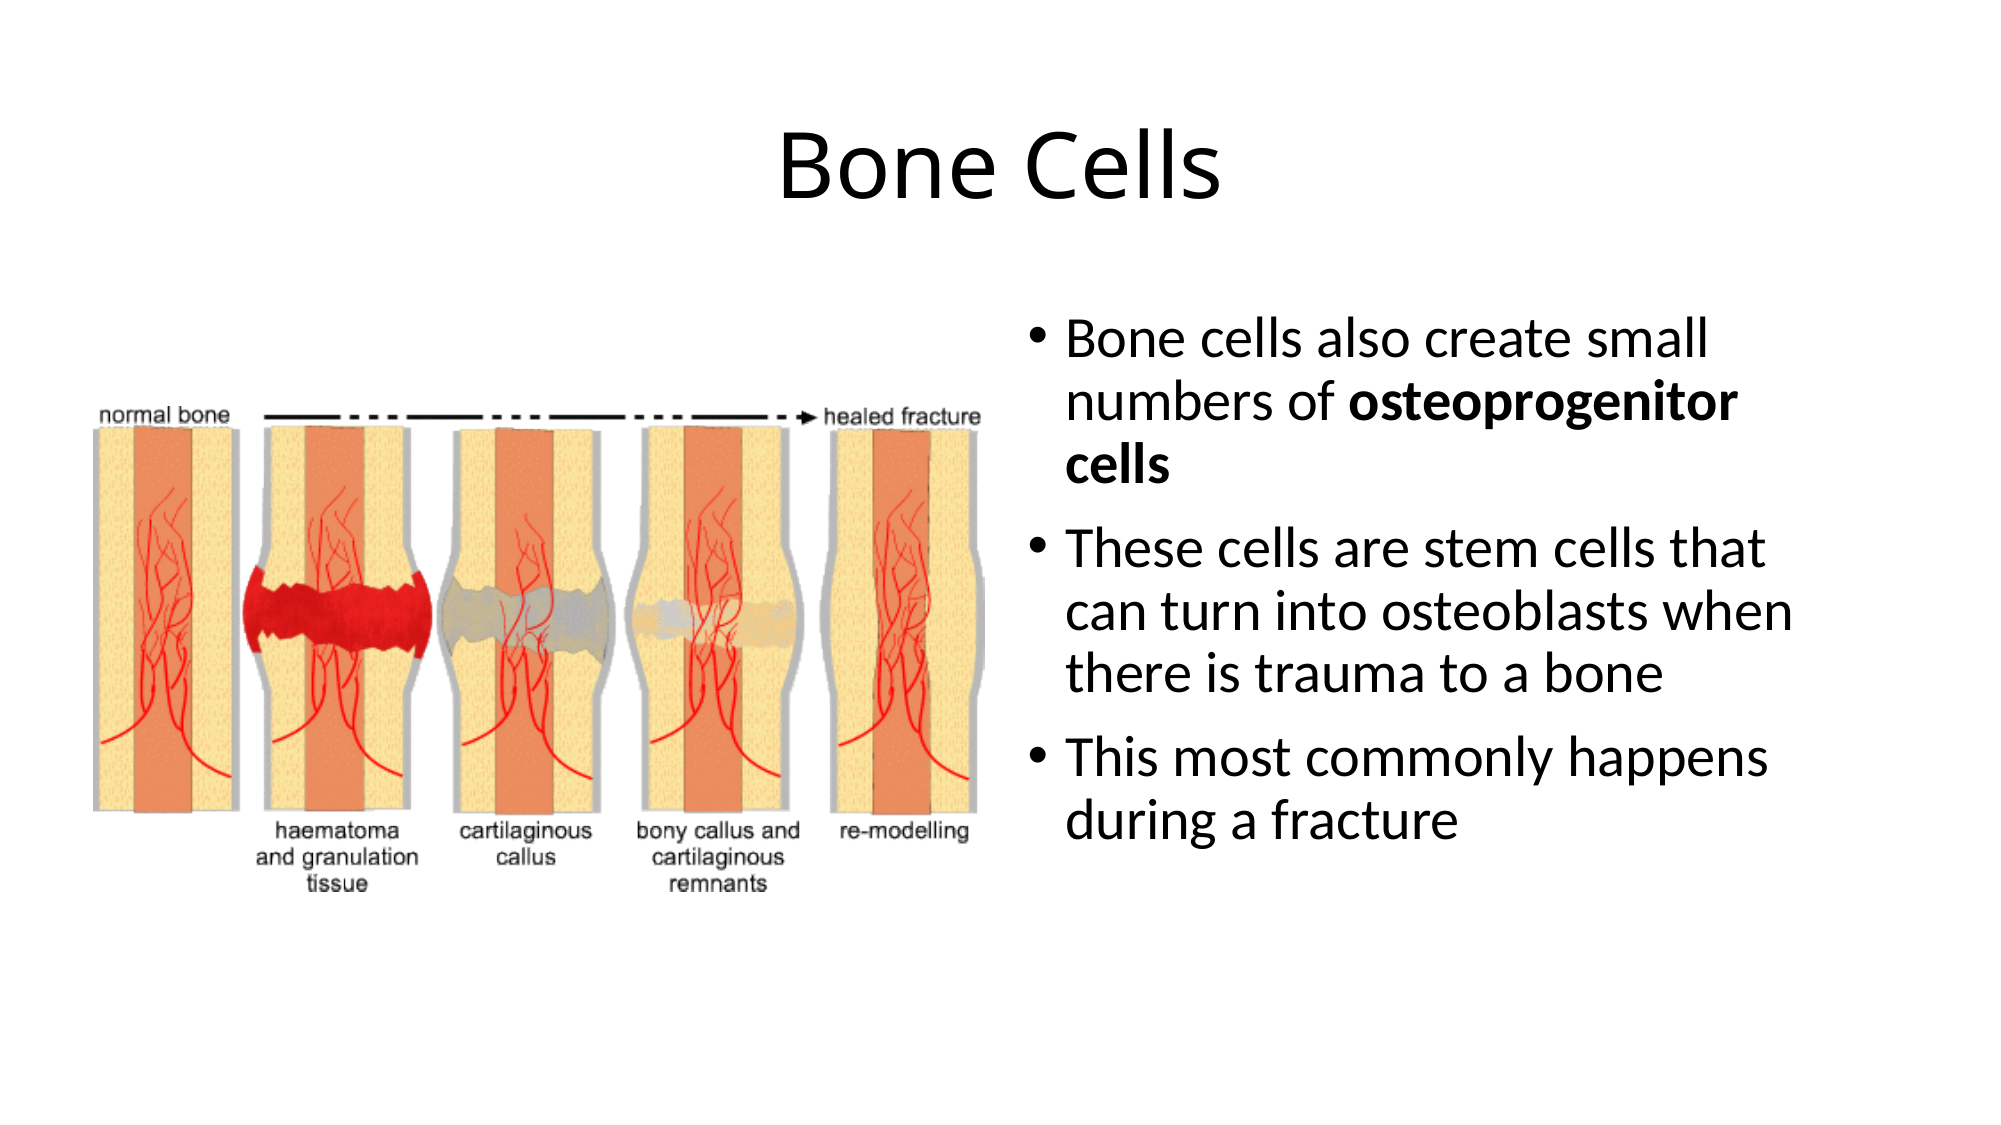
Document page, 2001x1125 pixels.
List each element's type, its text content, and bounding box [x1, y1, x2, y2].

picture [93, 406, 985, 892]
title Bone Cells [137, 59, 1863, 278]
list Bone cells also create small numbers of osteoprogenitor cells These cells are stem cells that can turn into osteoblasts when there is trauma to a bone This most commonly happens during a fracture [1012, 299, 1863, 1014]
